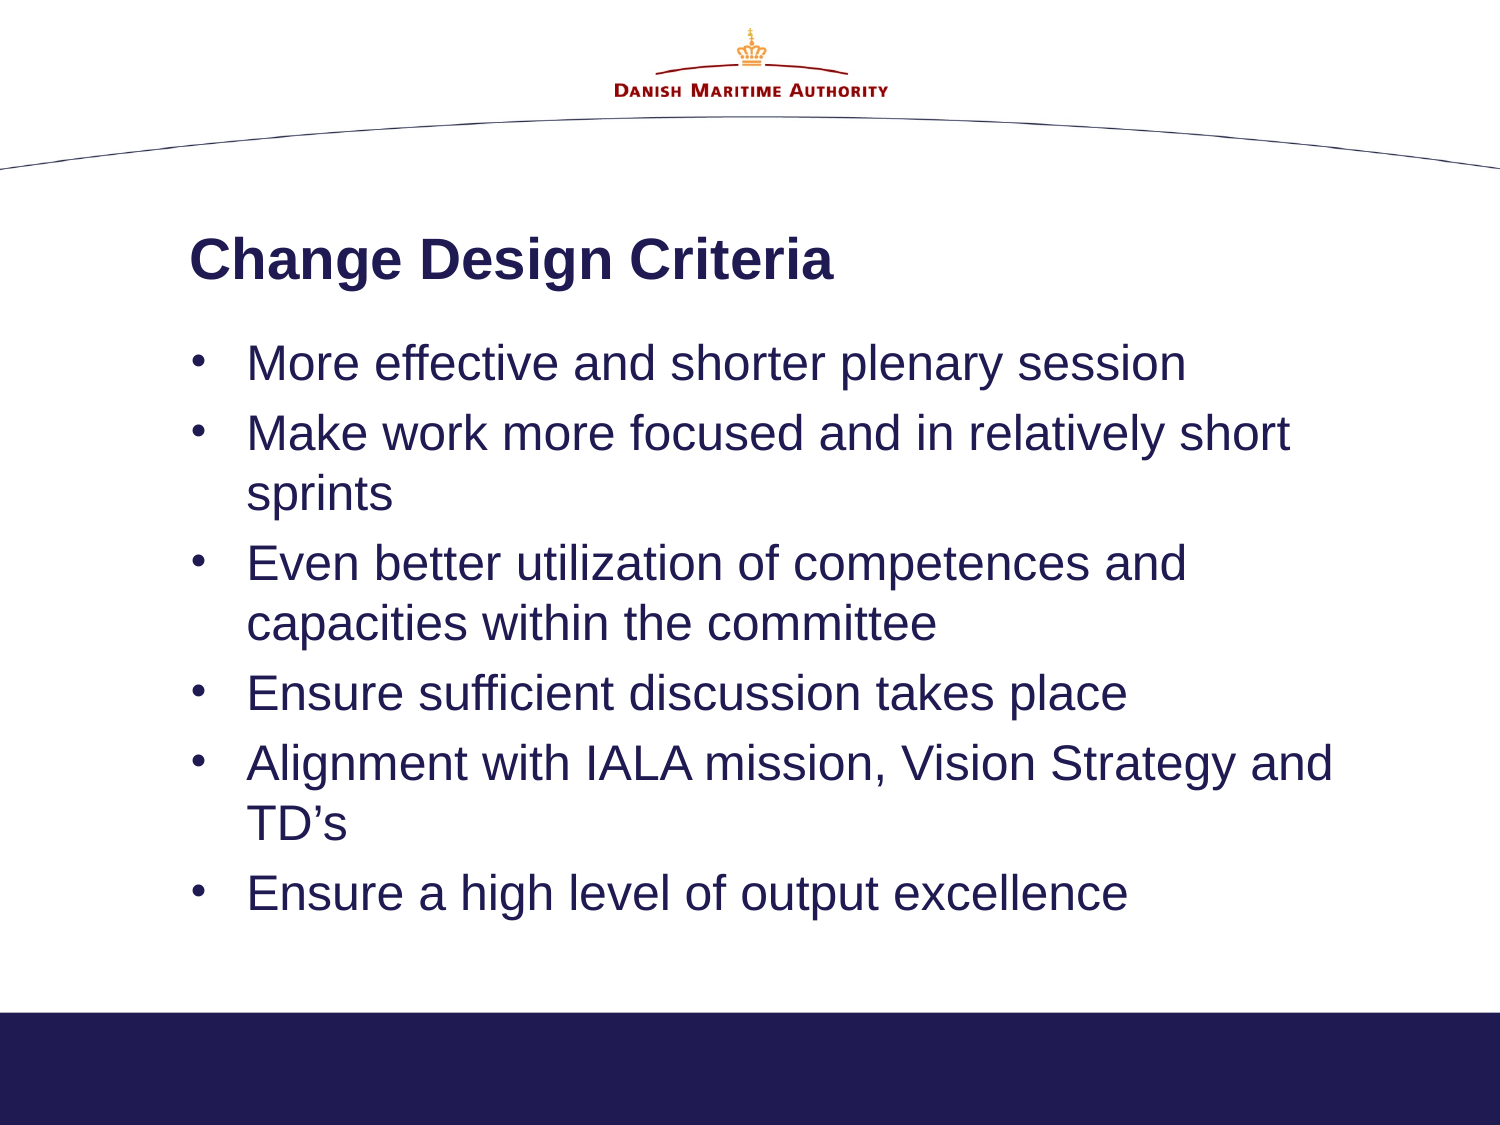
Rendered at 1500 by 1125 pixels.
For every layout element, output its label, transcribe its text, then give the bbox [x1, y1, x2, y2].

title Change Design Criteria [174, 224, 1388, 288]
list More effective and shorter plenary session Make work more focused and in relatively short sprints Even better utilization of competences and capacities within the committee Ensure sufficient discussion takes place Alignment with IALA mission, Vision Strategy and TD’s Ensure a high level of output excellence [174, 322, 1388, 988]
picture [0, 28, 1500, 184]
